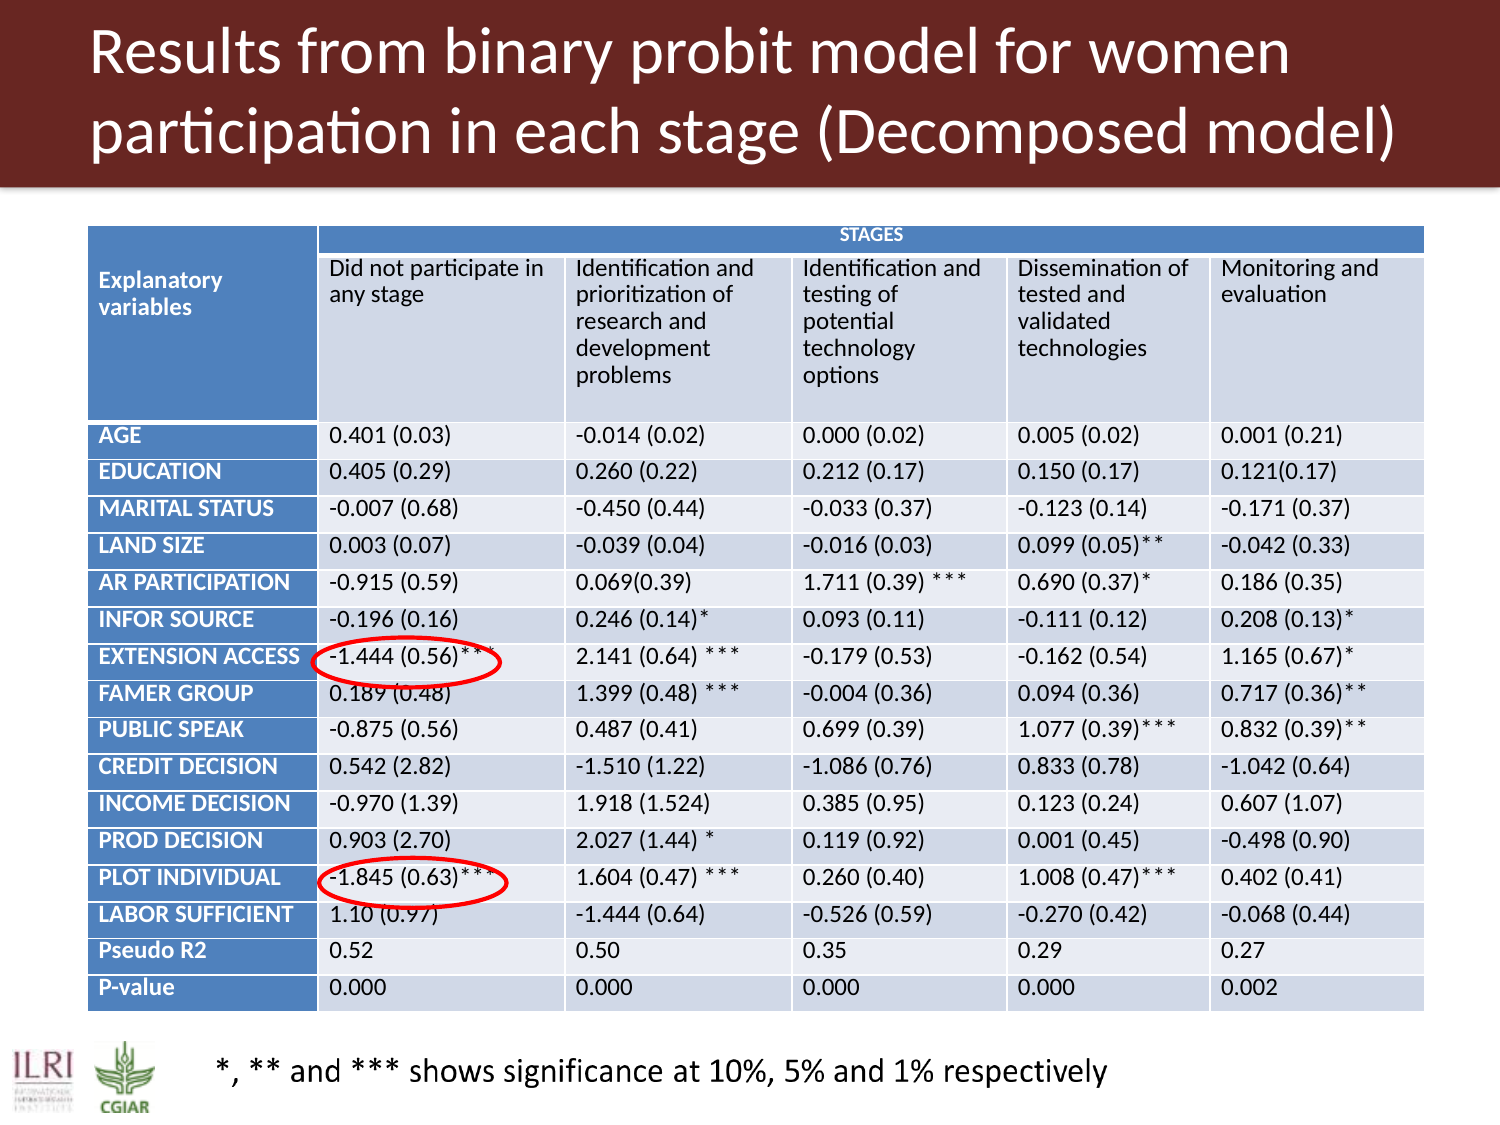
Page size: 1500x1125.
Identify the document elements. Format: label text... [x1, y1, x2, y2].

table_cell 1.604 (0.47) *** [566, 866, 791, 901]
table_cell -0.123 (0.14) [1008, 497, 1209, 532]
table_cell 1.399 (0.48) *** [566, 681, 791, 717]
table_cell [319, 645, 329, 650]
table_cell 0.069(0.39) [566, 571, 791, 606]
table_cell CREDIT DECISION [88, 755, 317, 790]
table_cell Did not participate in any stage [319, 258, 564, 422]
table_cell PUBLIC SPEAK [88, 718, 317, 753]
table_cell 0.093 (0.11) [793, 608, 1006, 643]
picture [12, 1049, 74, 1113]
table_cell P-value [88, 976, 317, 1011]
table_cell -0.196 (0.16) [319, 608, 564, 643]
table_cell -0.111 (0.12) [1008, 608, 1209, 643]
table_cell -0.004 (0.36) [793, 681, 1006, 717]
table_cell -0.007 (0.68) [319, 497, 564, 532]
table_cell 0.401 (0.03) [319, 423, 564, 459]
table_cell 0.699 (0.39) [793, 718, 1006, 753]
table_cell -0.014 (0.02) [566, 423, 791, 459]
table_cell -1.444 (0.56)*** [484, 645, 564, 680]
table_cell Monitoring and evaluation [1211, 258, 1424, 422]
table_cell -0.162 (0.54) [1008, 645, 1209, 680]
table_cell 0.000 [793, 976, 1006, 1011]
table_header STAGES [319, 226, 1424, 253]
table_cell 0.50 [566, 939, 791, 974]
text_box [310, 635, 503, 690]
table_cell -1.845 (0.63)*** [489, 866, 564, 901]
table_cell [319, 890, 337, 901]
table_cell 0.002 [1211, 976, 1424, 1011]
table_cell 0.260 (0.40) [793, 866, 1006, 901]
table_cell 0.29 [1008, 939, 1209, 974]
table_cell -0.068 (0.44) [1211, 903, 1424, 938]
table_cell PROD DECISION [88, 829, 317, 864]
table_cell 0.246 (0.14)* [566, 608, 791, 643]
table_cell Pseudo R2 [88, 939, 317, 974]
table_cell -1.444 (0.64) [566, 903, 791, 938]
table_cell 1.008 (0.47)*** [1008, 866, 1209, 901]
table_cell INCOME DECISION [88, 792, 317, 827]
table_cell -1.510 (1.22) [566, 755, 791, 790]
table_cell 0.405 (0.29) [319, 460, 564, 495]
table_cell 1.10 (0.97) [319, 903, 564, 938]
table_header Explanatory variables [88, 226, 317, 420]
table_cell Dissemination of tested and validated technologies [1008, 258, 1209, 422]
table_cell FAMER GROUP [88, 681, 317, 717]
table_cell 1.711 (0.39) *** [793, 571, 1006, 606]
table_cell 0.094 (0.36) [1008, 681, 1209, 717]
text_box [317, 855, 509, 910]
table_cell 0.35 [793, 939, 1006, 974]
table_cell PLOT INDIVIDUAL [88, 866, 317, 901]
table_cell 0.000 [319, 976, 564, 1011]
table_cell AR PARTICIPATION [88, 571, 317, 606]
table_cell 0.000 [1008, 976, 1209, 1011]
table_cell 0.212 (0.17) [793, 460, 1006, 495]
table_cell Identification and testing of potential technology options [793, 258, 1006, 422]
table_cell 0.099 (0.05)** [1008, 534, 1209, 569]
table_cell -0.270 (0.42) [1008, 903, 1209, 938]
table_cell -0.033 (0.37) [793, 497, 1006, 532]
table_cell 0.000 (0.02) [793, 423, 1006, 459]
table_cell 0.000 [566, 976, 791, 1011]
table_cell EDUCATION [88, 460, 317, 495]
table_cell -0.016 (0.03) [793, 534, 1006, 569]
table_cell -0.042 (0.33) [1211, 534, 1424, 569]
table_cell 0.260 (0.22) [566, 460, 791, 495]
table_cell -0.179 (0.53) [793, 645, 1006, 680]
table_cell -0.875 (0.56) [319, 718, 564, 753]
table_cell 0.385 (0.95) [793, 792, 1006, 827]
table_cell -0.039 (0.04) [566, 534, 791, 569]
table_cell 2.141 (0.64) *** [566, 645, 791, 680]
table_cell -0.171 (0.37) [1211, 497, 1424, 532]
table_cell 0.189 (0.48) [319, 681, 564, 717]
table_cell Identification and prioritization of research and development problems [566, 258, 791, 422]
picture [193, 1038, 1307, 1112]
table_cell 0.001 (0.21) [1211, 423, 1424, 459]
table_cell -0.915 (0.59) [319, 571, 564, 606]
table_cell AGE [88, 425, 317, 459]
table_cell -0.526 (0.59) [793, 903, 1006, 938]
table_cell 0.27 [1211, 939, 1424, 974]
table_cell -1.086 (0.76) [793, 755, 1006, 790]
table_cell -0.450 (0.44) [566, 497, 791, 532]
table_cell 0.208 (0.13)* [1211, 608, 1424, 643]
table_cell 0.607 (1.07) [1211, 792, 1424, 827]
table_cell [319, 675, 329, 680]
table_cell 0.121(0.17) [1211, 460, 1424, 495]
table_cell LABOR SUFFICIENT [88, 903, 317, 938]
table_cell 0.690 (0.37)* [1008, 571, 1209, 606]
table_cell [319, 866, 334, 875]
table_cell 0.119 (0.92) [793, 829, 1006, 864]
table_cell EXTENSION ACCESS [88, 645, 317, 680]
table_cell 0.487 (0.41) [566, 718, 791, 753]
table_cell LAND SIZE [88, 534, 317, 569]
table_cell 0.717 (0.36)** [1211, 681, 1424, 717]
table_cell 1.165 (0.67)* [1211, 645, 1424, 680]
table_cell 0.123 (0.24) [1008, 792, 1209, 827]
table_cell 0.003 (0.07) [319, 534, 564, 569]
table_cell 0.903 (2.70) [319, 829, 564, 864]
table_cell 0.542 (2.82) [319, 755, 564, 790]
table_cell -1.042 (0.64) [1211, 755, 1424, 790]
table_cell 0.52 [319, 939, 564, 974]
table_cell -0.970 (1.39) [319, 792, 564, 827]
table_cell 1.077 (0.39)*** [1008, 718, 1209, 753]
title Results from binary probit model for women participation in each stage (Decomposed model) [75, 0, 1425, 188]
table_cell 0.005 (0.02) [1008, 423, 1209, 459]
table_cell 0.001 (0.45) [1008, 829, 1209, 864]
table_cell 0.833 (0.78) [1008, 755, 1209, 790]
table_cell INFOR SOURCE [88, 608, 317, 643]
table_cell 1.918 (1.524) [566, 792, 791, 827]
table_cell 0.832 (0.39)** [1211, 718, 1424, 753]
table_cell 2.027 (1.44) * [566, 829, 791, 864]
table_cell 0.150 (0.17) [1008, 460, 1209, 495]
table_cell 0.402 (0.41) [1211, 866, 1424, 901]
table_cell MARITAL STATUS [88, 497, 317, 532]
table_cell 0.186 (0.35) [1211, 571, 1424, 606]
table_cell -0.498 (0.90) [1211, 829, 1424, 864]
picture [94, 1041, 155, 1113]
